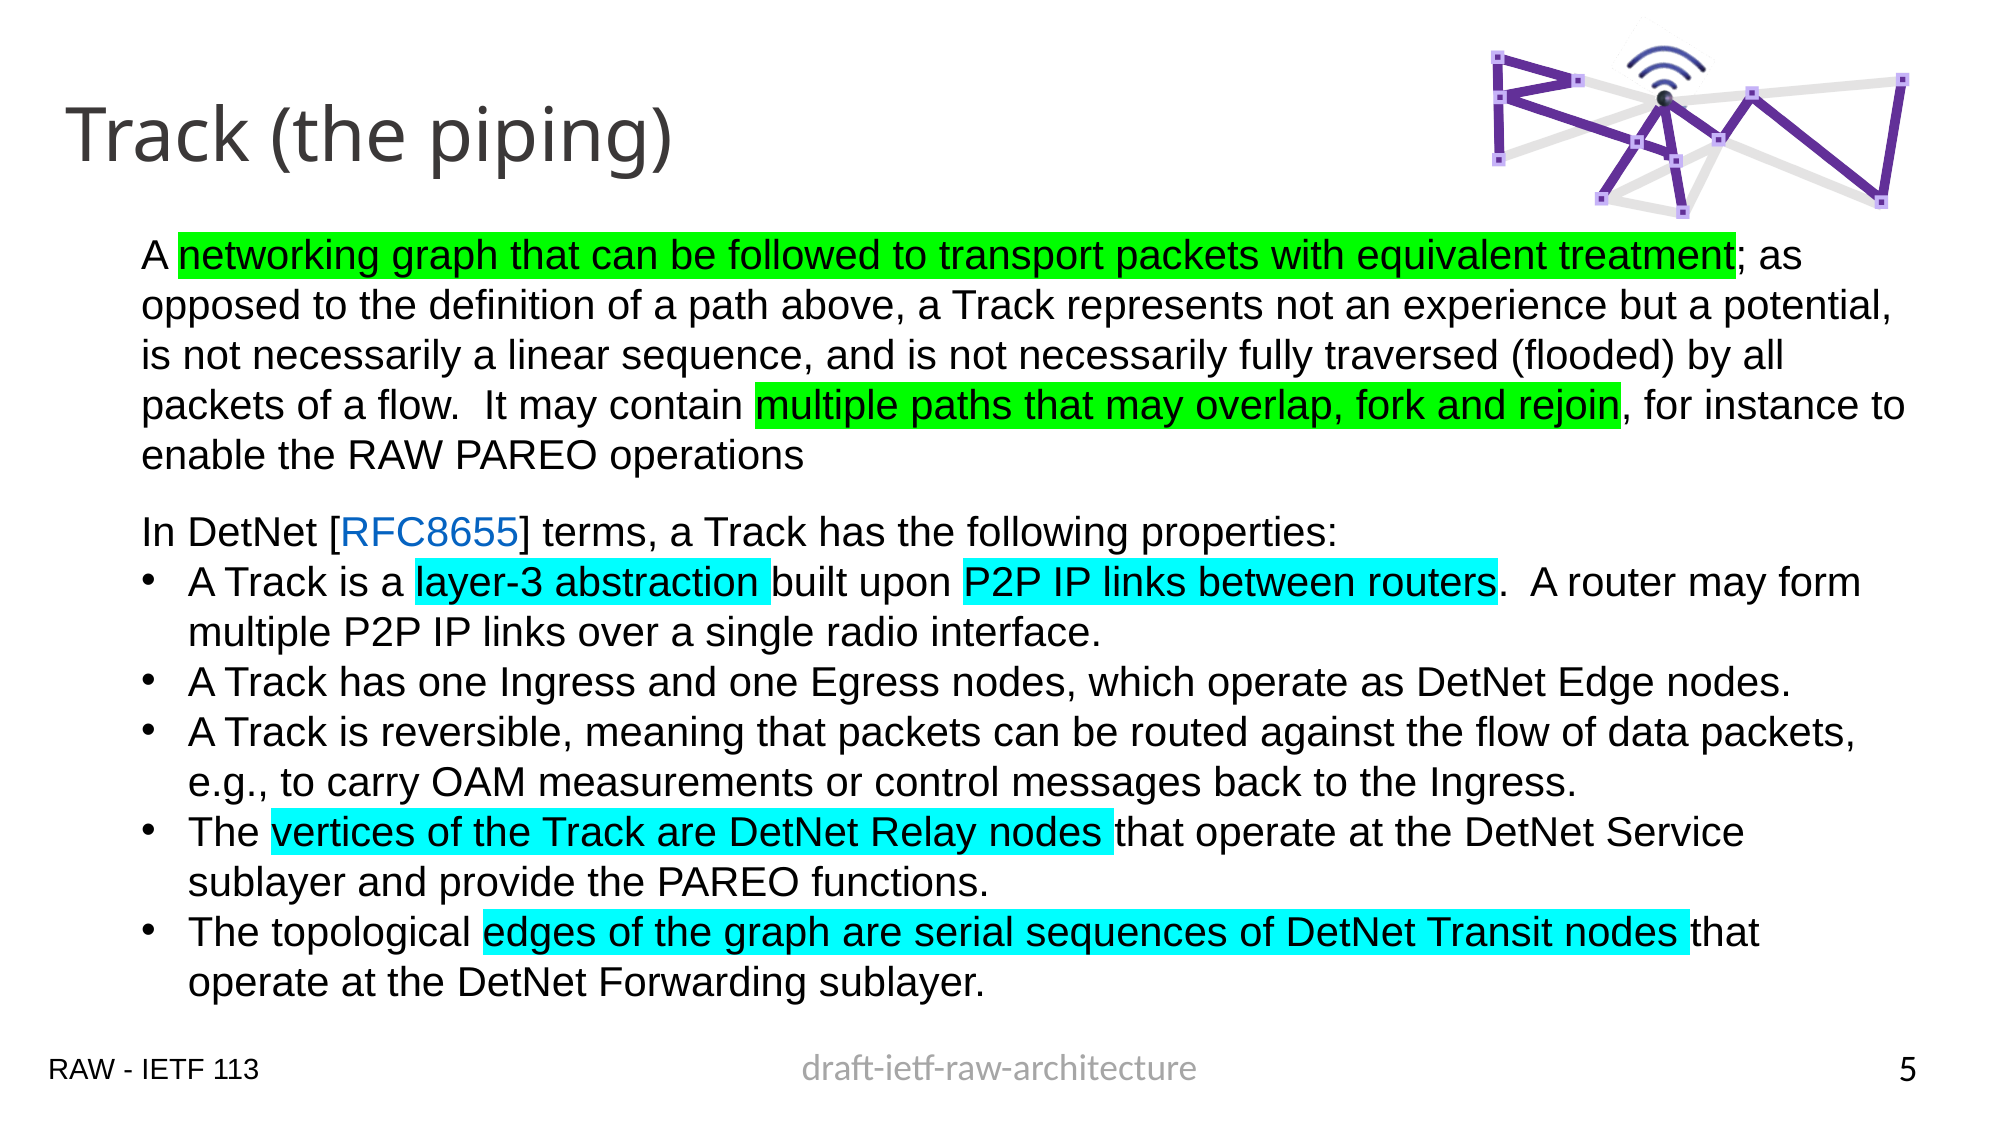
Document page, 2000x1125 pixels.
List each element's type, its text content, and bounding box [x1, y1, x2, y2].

title Track (the piping) [50, 70, 1927, 209]
picture [1464, 0, 1956, 239]
slide_number 5 [1482, 1036, 1933, 1097]
list A networking graph that can be followed to transport packets with equivalent treatment; as opposed to the definition of a path above, a Track represents not an experience but a potential, is not necessarily a linear sequence, and is not necessarily fully traversed (flooded) by all packets of a flow. It may contain multiple paths that may overlap, fork and rejoin, for instance to enable the RAW PAREO operations In DetNet [RFC8655] terms, a Track has the following properties: A Track is a layer-3 abstraction built upon P2P IP links between routers. A router may form multiple P2P IP links over a single radio interface. A Track has one Ingress and one Egress nodes, which operate as DetNet Edge nodes. A Track is reversible, meaning that packets can be routed against the flow of data packets, e.g., to carry OAM measurements or control messages back to the Ingress. The vertices of the Track are DetNet Relay nodes that operate at the DetNet Service sublayer and provide the PAREO functions. The topological edges of the graph are serial sequences of DetNet Transit nodes that operate at the DetNet Forwarding sublayer. [51, 220, 1926, 1035]
